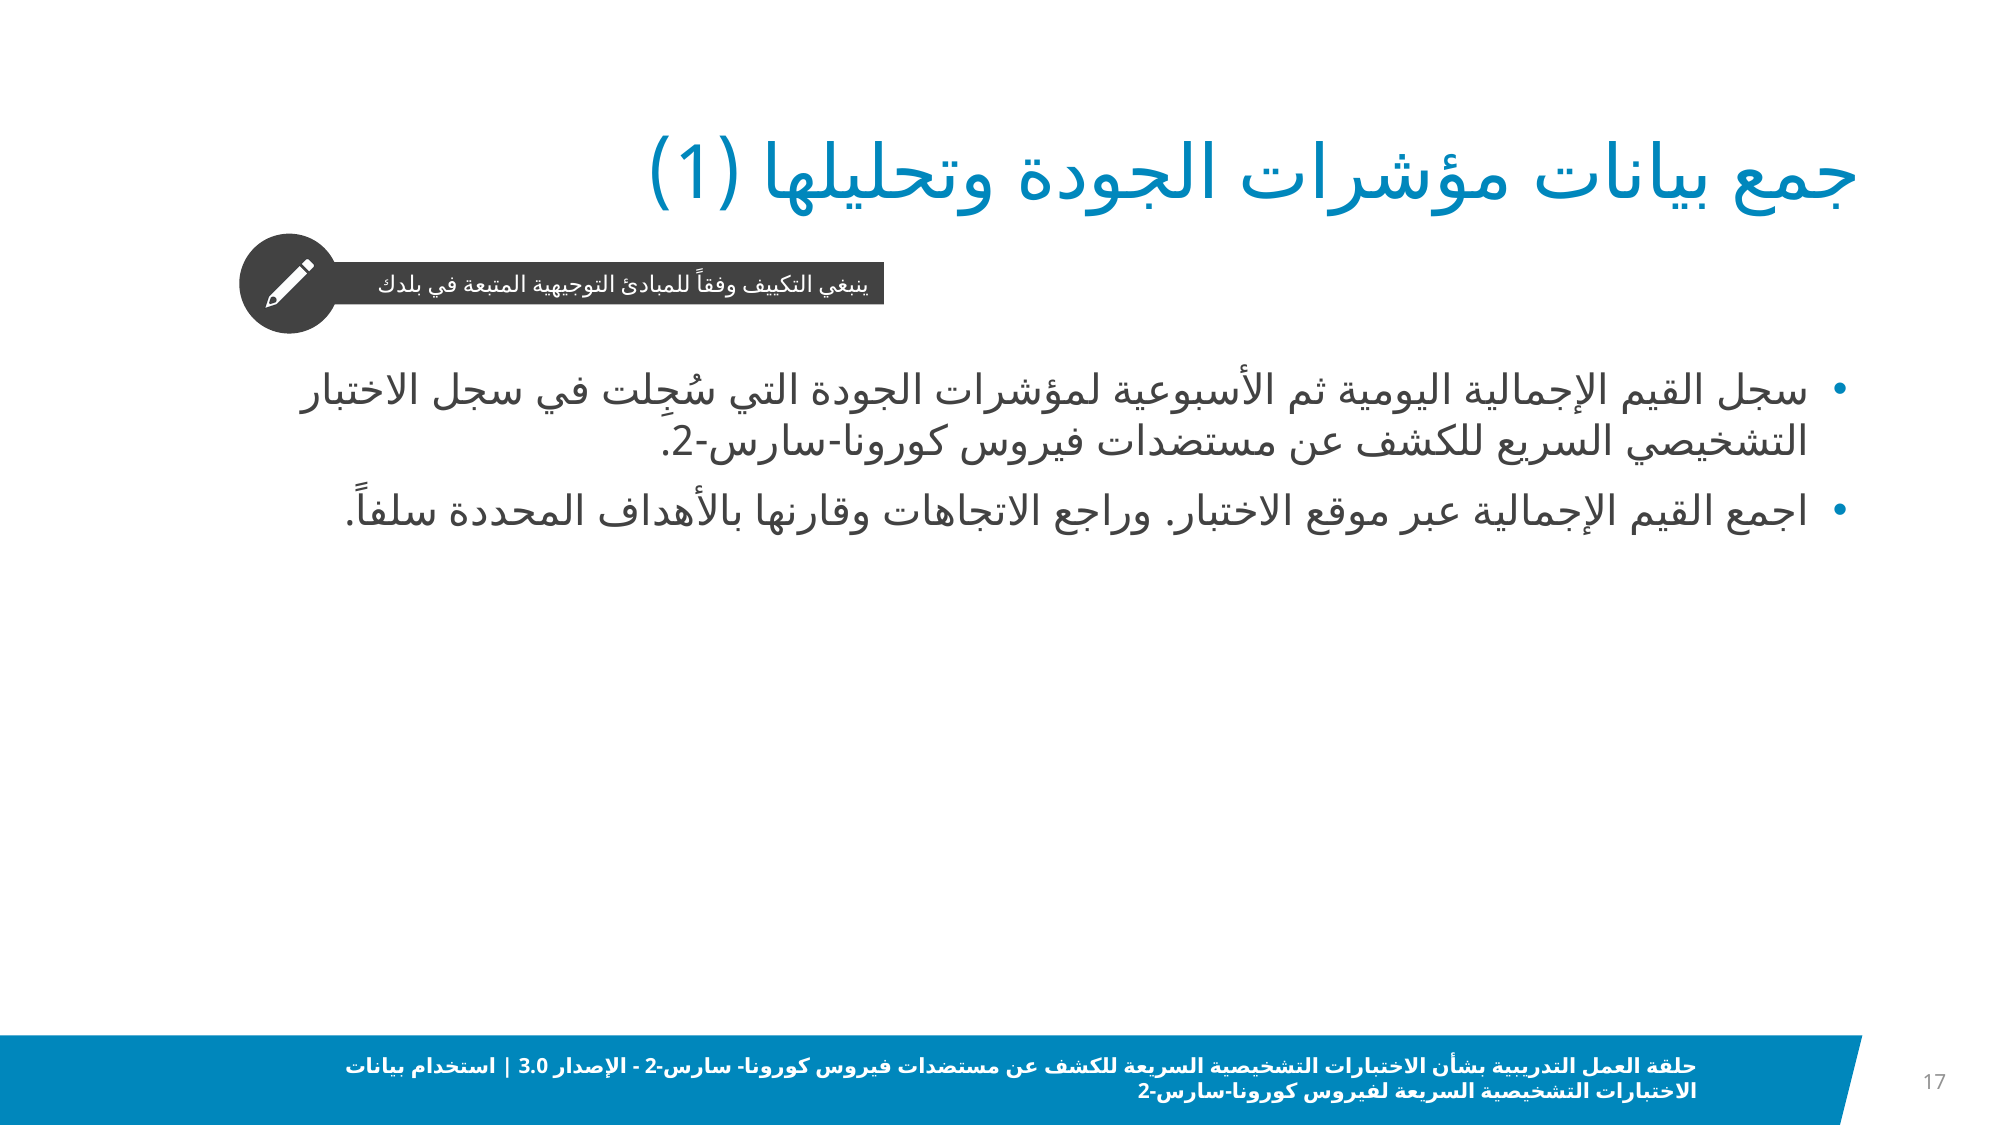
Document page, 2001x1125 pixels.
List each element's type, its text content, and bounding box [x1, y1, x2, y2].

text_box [240, 234, 884, 333]
footer حلقة العمل التدريبية بشأن الاختبارات التشخيصية السريعة للكشف عن مستضدات فيروس كورونا- سارس-2 - الإصدار 3.0 | استخدام بيانات الاختبارات التشخيصية السريعة لفيروس كورونا-سارس-2 [302, 1036, 1698, 1119]
title جمع بيانات مؤشرات الجودة وتحليلها (1) [137, 59, 1863, 215]
list سجل القيم الإجمالية اليومية ثم الأسبوعية لمؤشرات الجودة التي سُجِلت في سجل الاختبار التشخيصي السريع للكشف عن مستضدات فيروس كورونا-سارس-2. اجمع القيم الإجمالية عبر موقع الاختبار. وراجع الاتجاهات وقارنها بالأهداف المحددة سلفاً. [137, 284, 1863, 1014]
slide_number 17 [1862, 1035, 1947, 1125]
